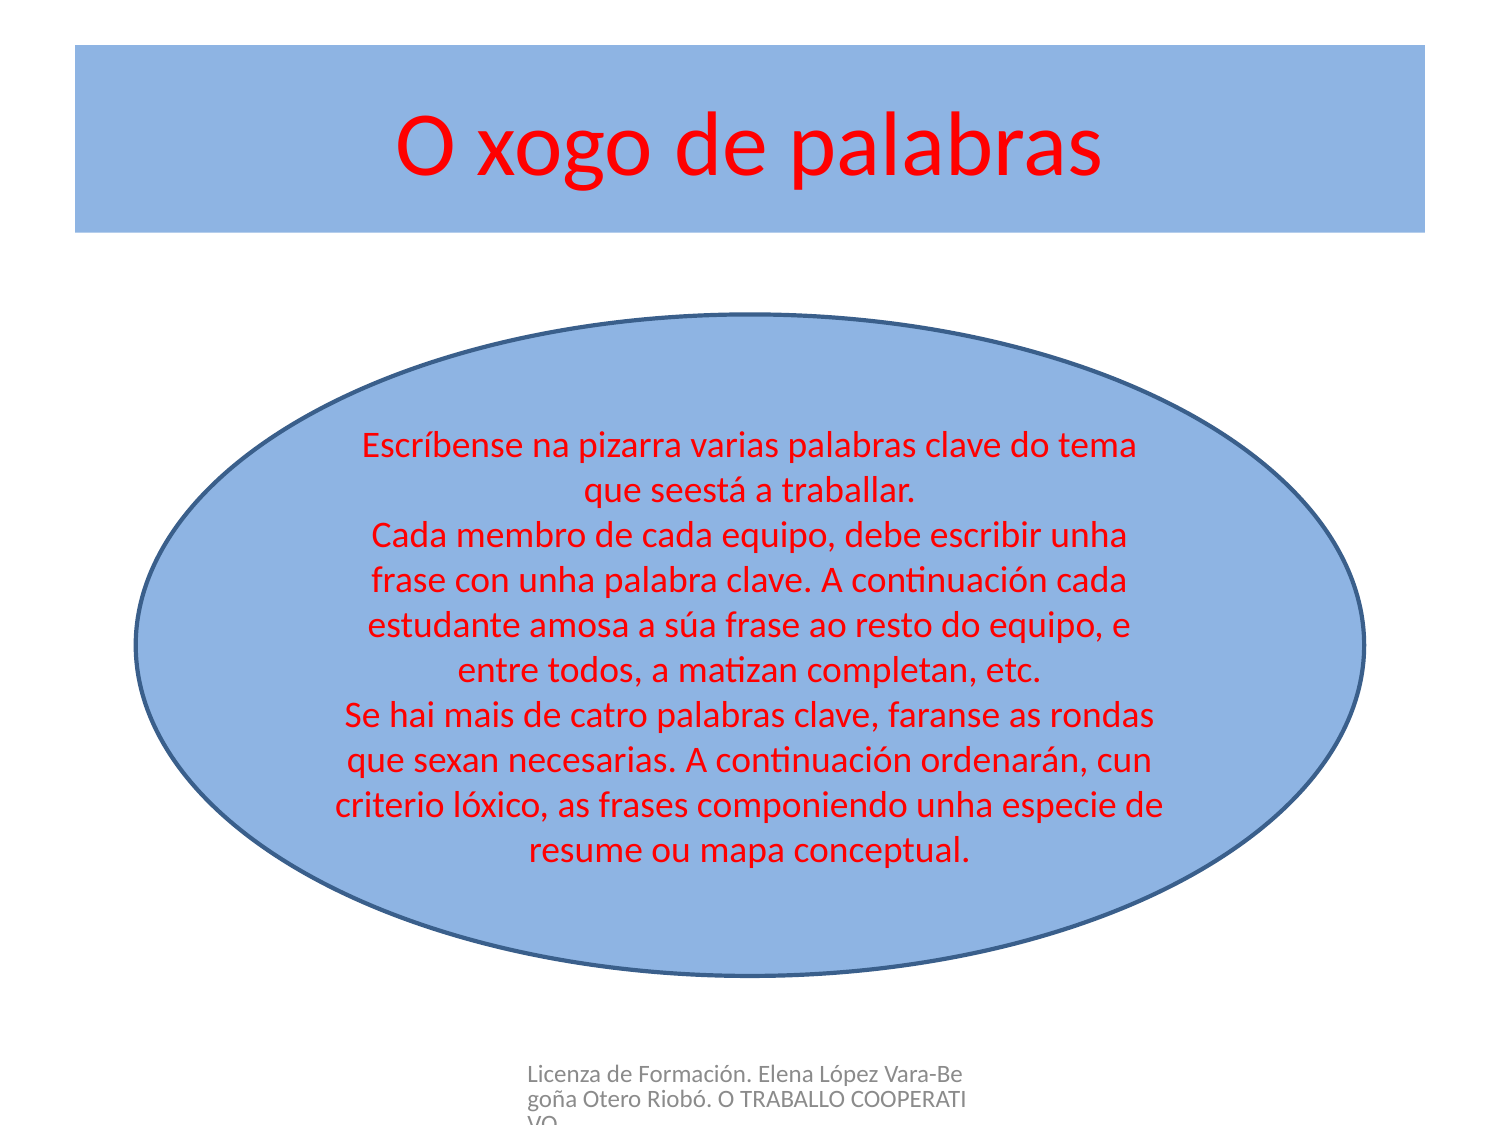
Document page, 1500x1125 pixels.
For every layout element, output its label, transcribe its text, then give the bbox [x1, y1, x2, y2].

footer Licenza de Formación. Elena López Vara-Begoña Otero Riobó. O TRABALLO COOPERATIVO [512, 1042, 988, 1103]
text_box Escríbense na pizarra varias palabras clave do tema que seestá a traballar. Cada membro de cada equipo, debe escribir unha frase con unha palabra clave. A continuación cada estudante amosa a súa frase ao resto do equipo, e entre todos, a matizan completan, etc. Se hai mais de catro palabras clave, faranse as rondas que sexan necesarias. A continuación ordenarán, cun criterio lóxico, as frases componiendo unha especie de resume ou mapa conceptual. [133, 312, 1367, 979]
title O xogo de palabras [75, 45, 1425, 233]
